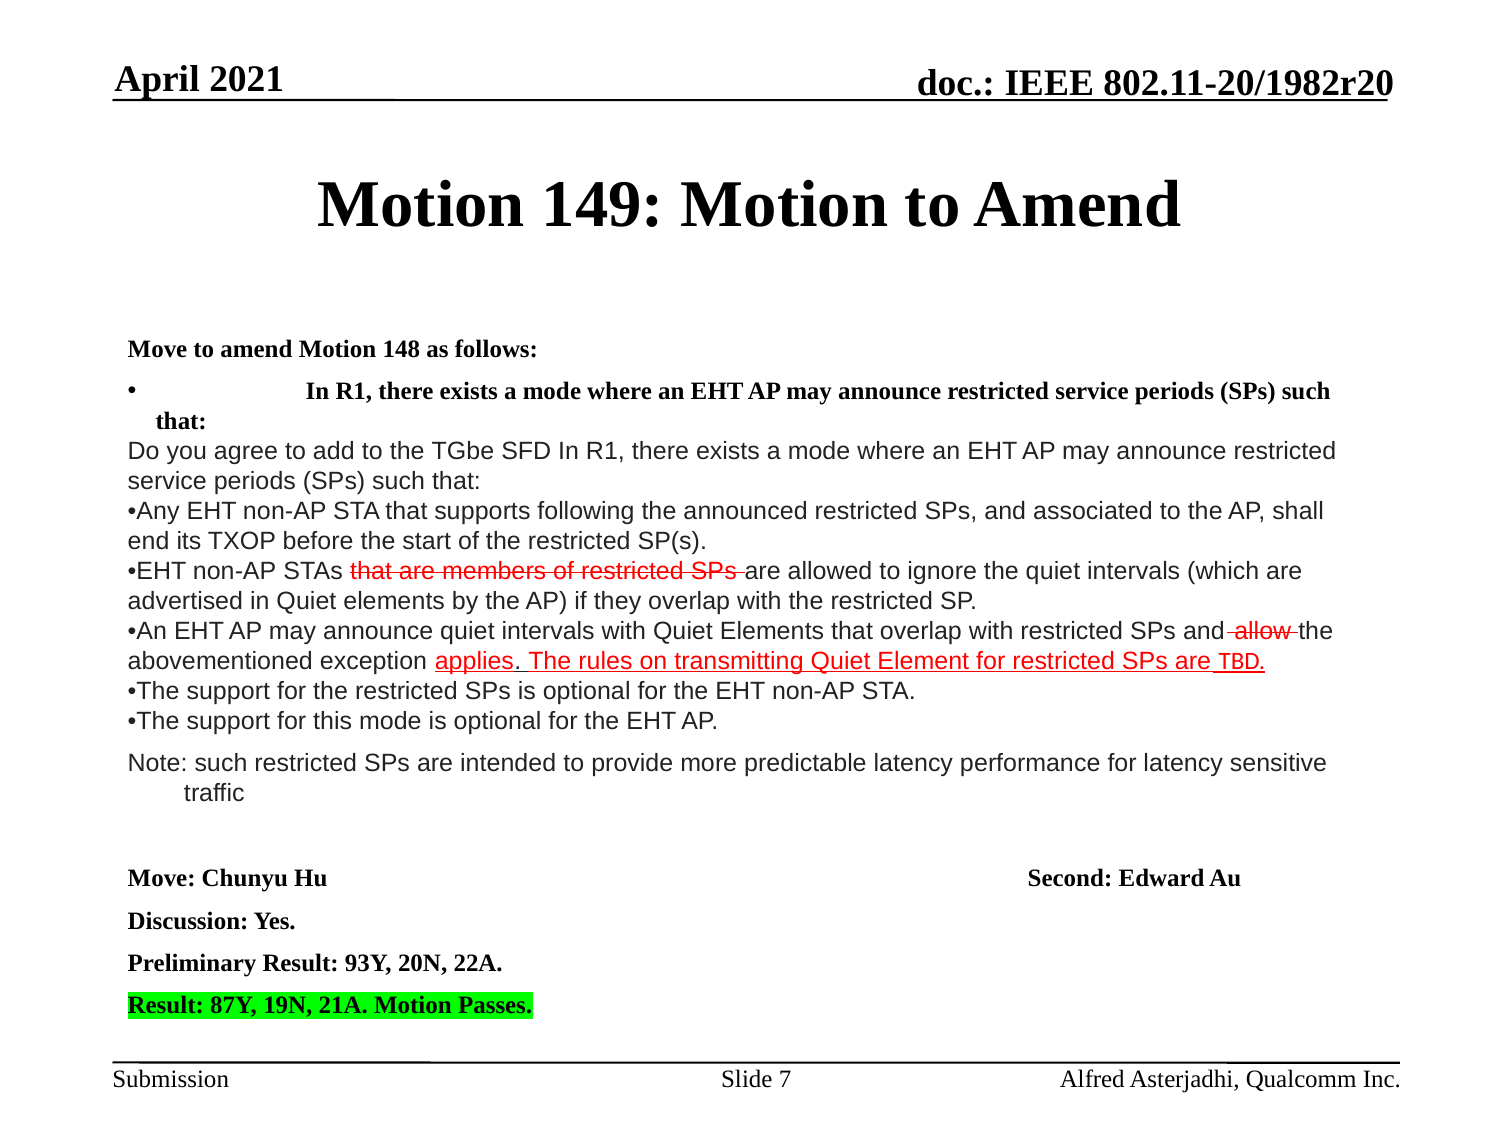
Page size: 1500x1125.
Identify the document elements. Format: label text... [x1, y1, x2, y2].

title Motion 149: Motion to Amend [112, 112, 1388, 288]
slide_number Slide 7 [712, 1061, 800, 1123]
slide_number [114, 54, 423, 100]
list Move to amend Motion 148 as follows: In R1, there exists a mode where an EHT AP may announce restricted service periods (SPs) such that: Do you agree to add to the TGbe SFD In R1, there exists a mode where an EHT AP may announce restricted service periods (SPs) such that: •Any EHT non-AP STA that supports following the announced restricted SPs, and associated to the AP, shall end its TXOP before the start of the restricted SP(s). •EHT non-AP STAs that are members of restricted SPs are allowed to ignore the quiet intervals (which are advertised in Quiet elements by the AP) if they overlap with the restricted SP. •An EHT AP may announce quiet intervals with Quiet Elements that overlap with restricted SPs and allow the abovementioned exception applies. The rules on transmitting Quiet Element for restricted SPs are TBD. •The support for the restricted SPs is optional for the EHT non-AP STA. •The support for this mode is optional for the EHT AP. Note: such restricted SPs are intended to provide more predictable latency performance for latency sensitive traffic Move: Chunyu Hu Second: Edward Au Discussion: Yes. Preliminary Result: 93Y, 20N, 22A. Result: 87Y, 19N, 21A. Motion Passes. [112, 324, 1388, 1000]
footer Alfred Asterjadhi, Qualcomm Inc. [878, 1061, 1402, 1093]
